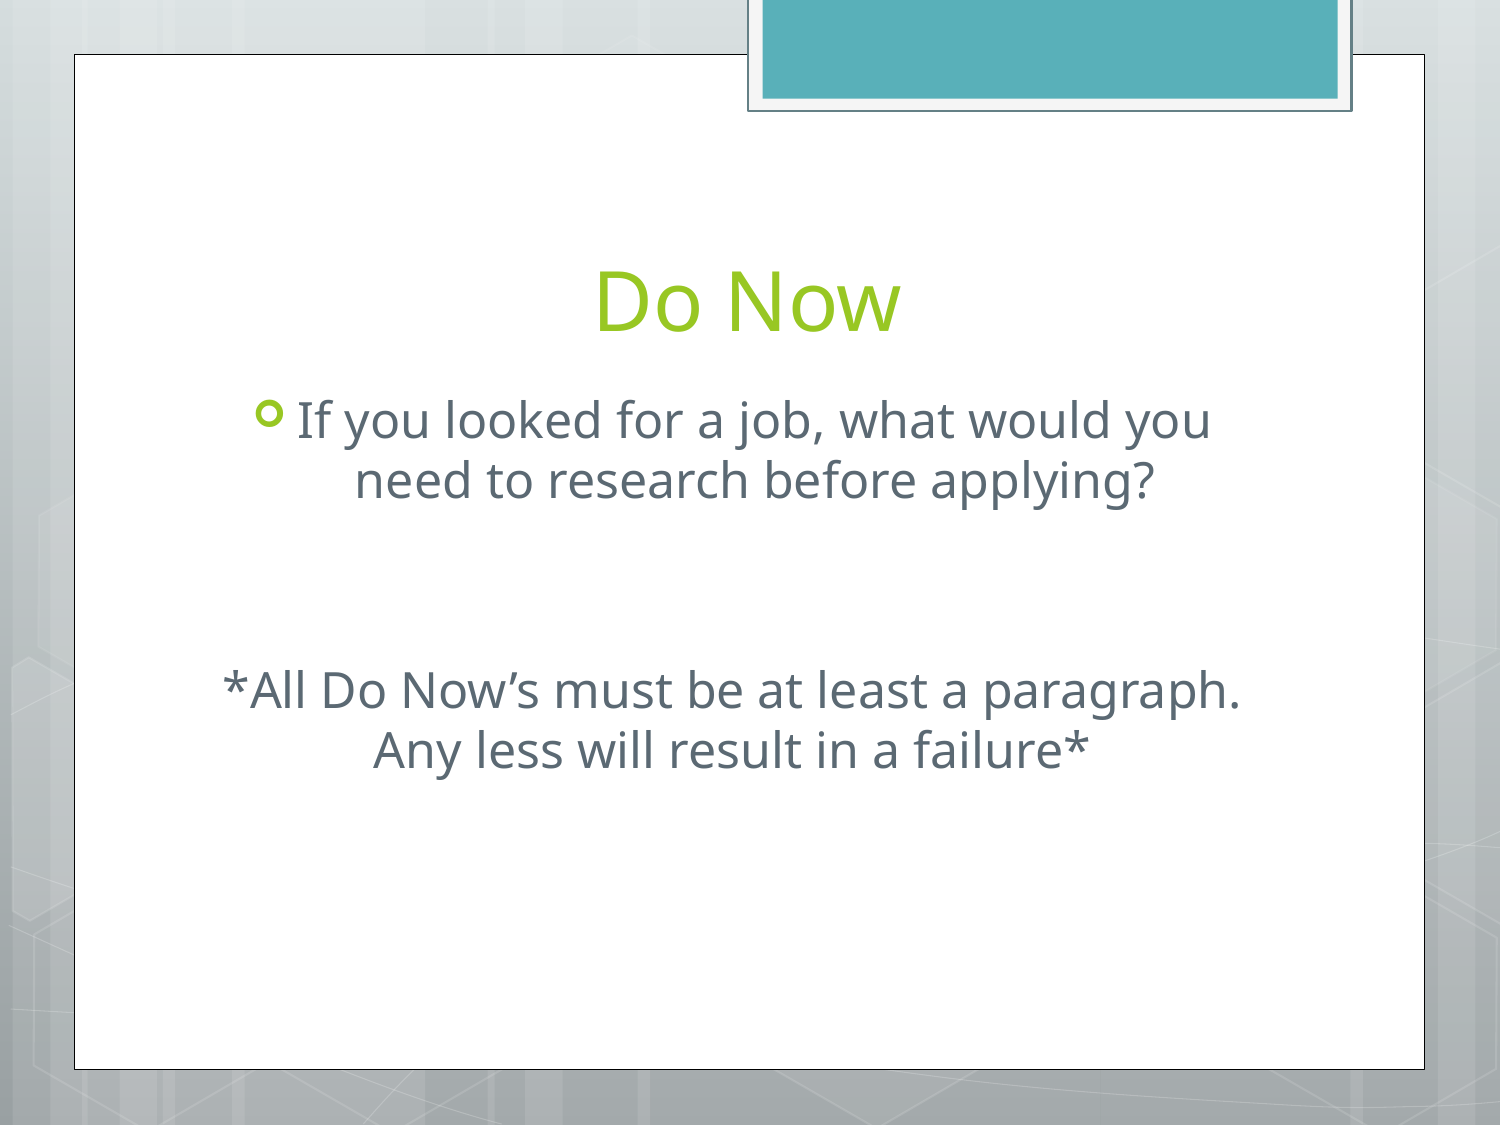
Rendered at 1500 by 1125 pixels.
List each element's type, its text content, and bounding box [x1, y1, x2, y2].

title Do Now [171, 168, 1324, 357]
list If you looked for a job, what would you need to research before applying? *All Do Now’s must be at least a paragraph. Any less will result in a failure* [171, 381, 1283, 957]
